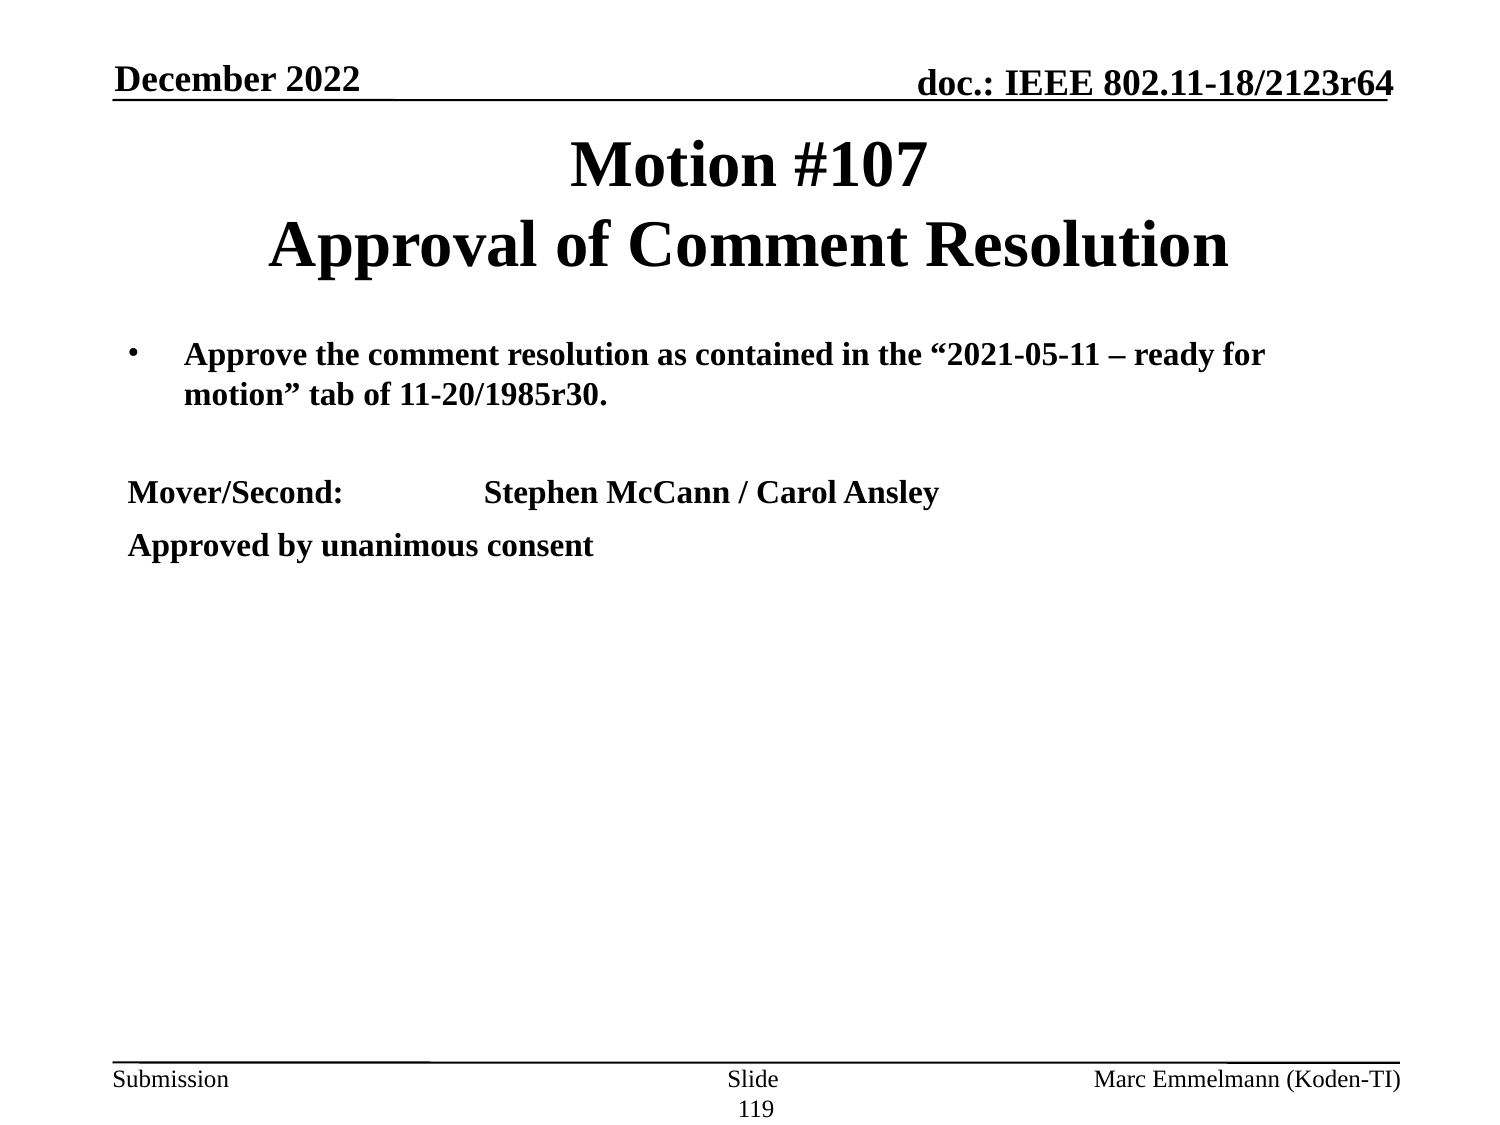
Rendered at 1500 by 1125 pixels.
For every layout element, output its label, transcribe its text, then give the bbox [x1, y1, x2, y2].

slide_number Slide 119 [712, 1061, 800, 1123]
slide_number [114, 54, 423, 100]
title Motion #107 Approval of Comment Resolution [112, 112, 1388, 288]
list Approve the comment resolution as contained in the “2021-05-11 – ready for motion” tab of 11-20/1985r30. Mover/Second: Stephen McCann / Carol Ansley Approved by unanimous consent [112, 324, 1388, 1000]
footer Marc Emmelmann (Koden-TI) [878, 1061, 1402, 1093]
